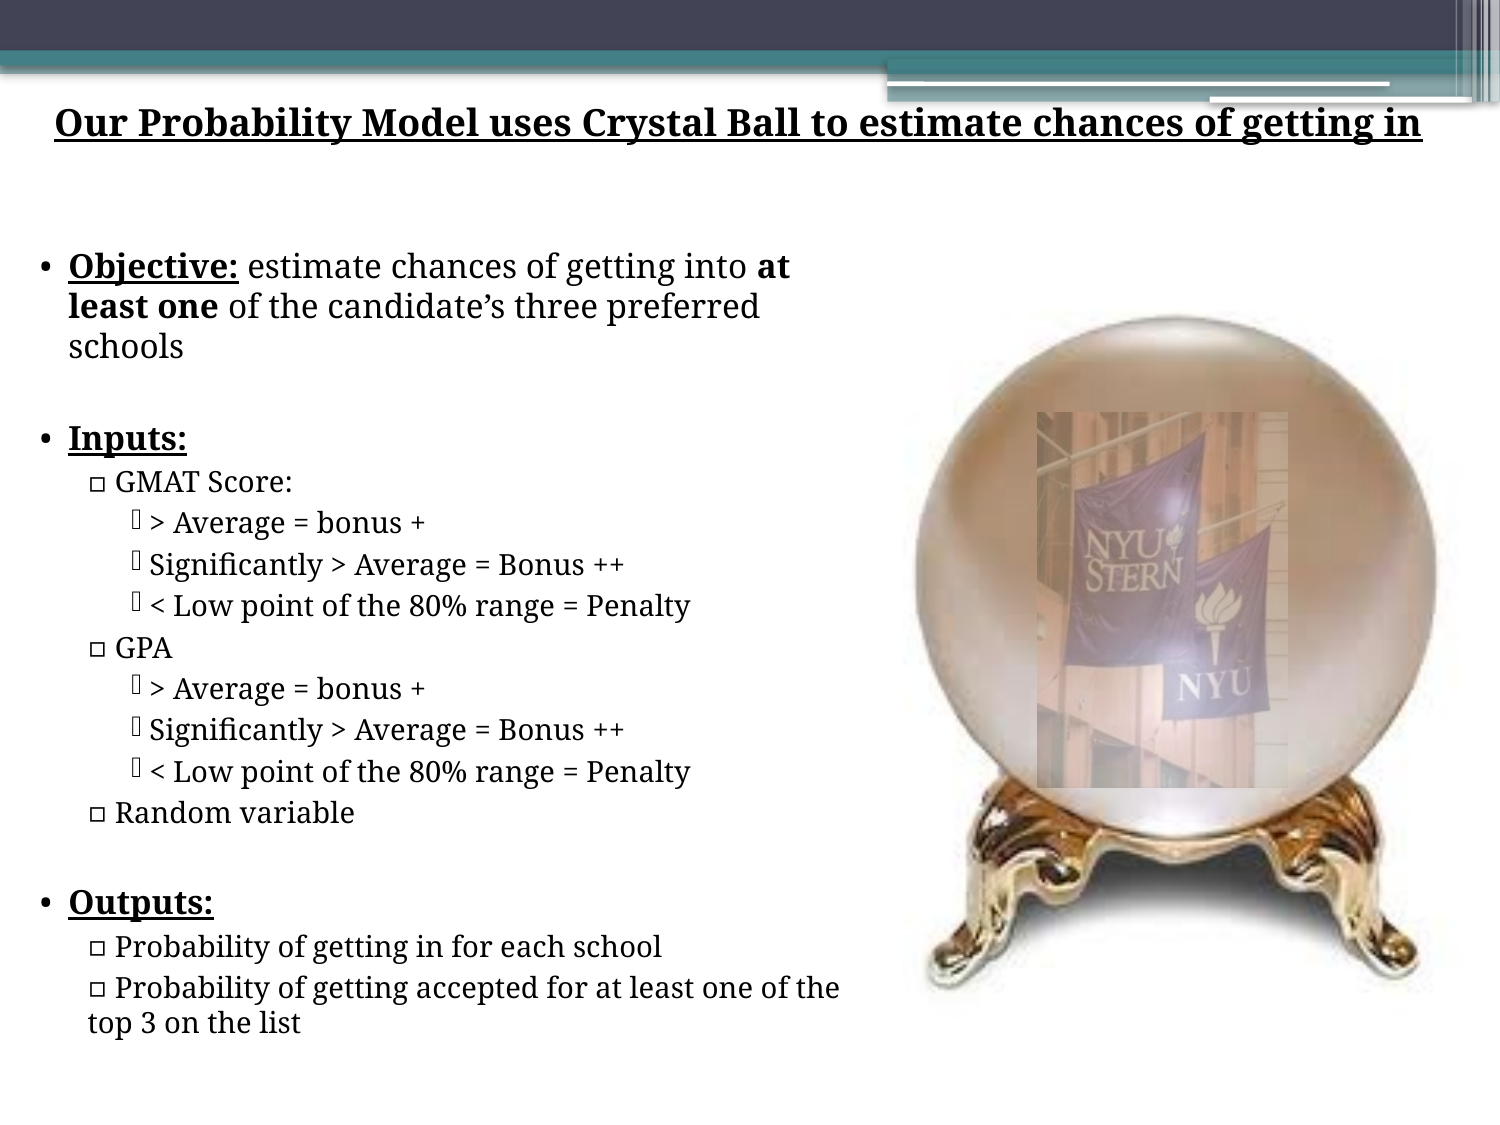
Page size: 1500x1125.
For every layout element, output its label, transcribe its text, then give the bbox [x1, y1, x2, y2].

picture [853, 262, 1500, 1038]
text_box Objective: estimate chances of getting into at least one of the candidate’s three preferred schools Inputs: GMAT Score: > Average = bonus + Significantly > Average = Bonus ++ < Low point of the 80% range = Penalty GPA > Average = bonus + Significantly > Average = Bonus ++ < Low point of the 80% range = Penalty Random variable Outputs: Probability of getting in for each school Probability of getting accepted for at least one of the top 3 on the list [24, 237, 888, 1075]
text_box Our Probability Model uses Crystal Ball to estimate chances of getting in [39, 91, 1439, 152]
